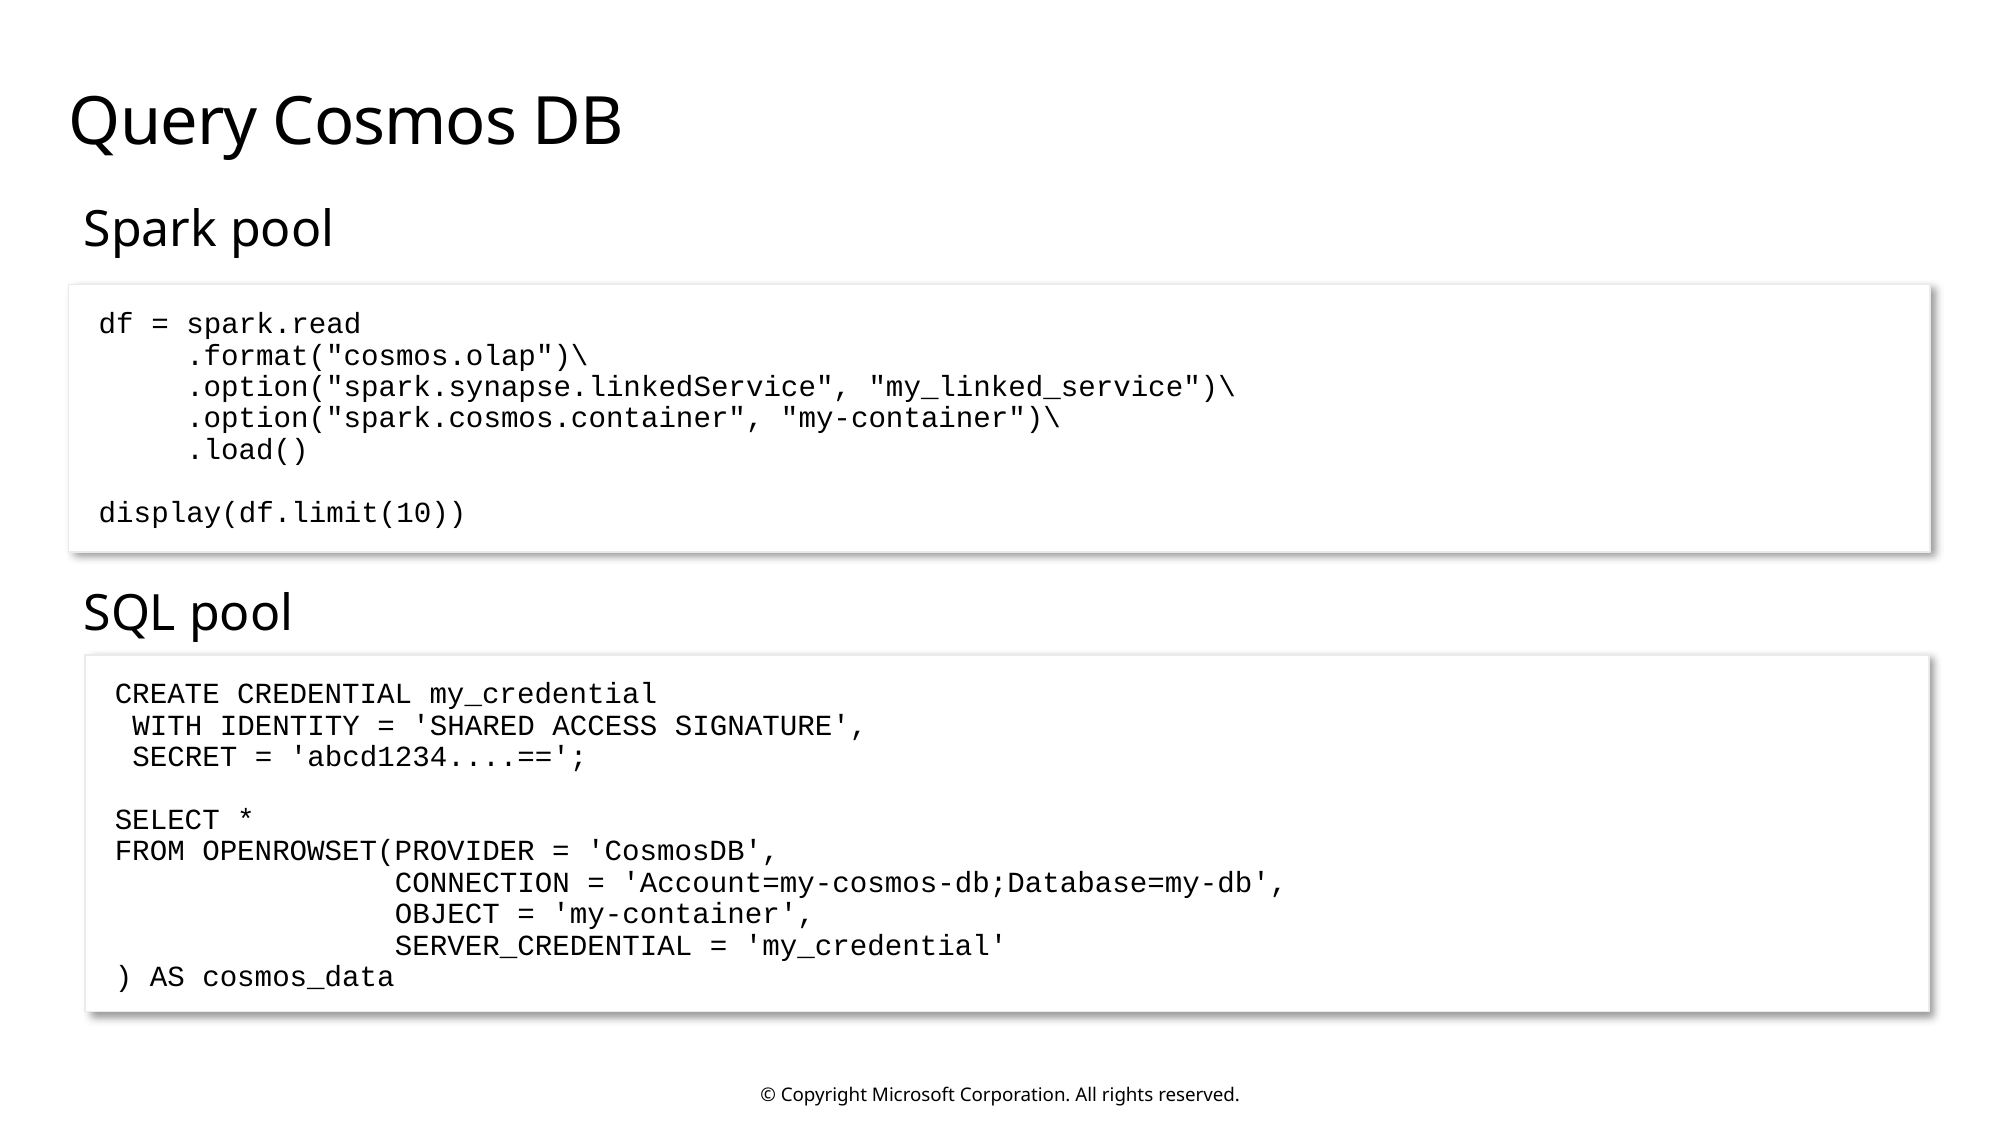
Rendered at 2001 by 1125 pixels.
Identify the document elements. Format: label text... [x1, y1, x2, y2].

title Query Cosmos DB [68, 72, 1930, 184]
text_box SQL pool [68, 573, 709, 648]
text_box CREATE CREDENTIAL my_credential WITH IDENTITY = 'SHARED ACCESS SIGNATURE', SECRET = 'abcd1234....=='; SELECT * FROM OPENROWSET(​PROVIDER = 'CosmosDB', CONNECTION = 'Account=my-cosmos-db;Database=my-db', OBJECT = 'my-container', SERVER_CREDENTIAL = 'my_credential' ) AS cosmos_data [84, 654, 1930, 1012]
text_box df = spark.read .format("cosmos.olap")\ .option("spark.synapse.linkedService", "my_linked_service")\ .option("spark.cosmos.container", "my-container")\ .load() display(df.limit(10)) [68, 284, 1931, 553]
text_box Spark pool [68, 189, 492, 265]
